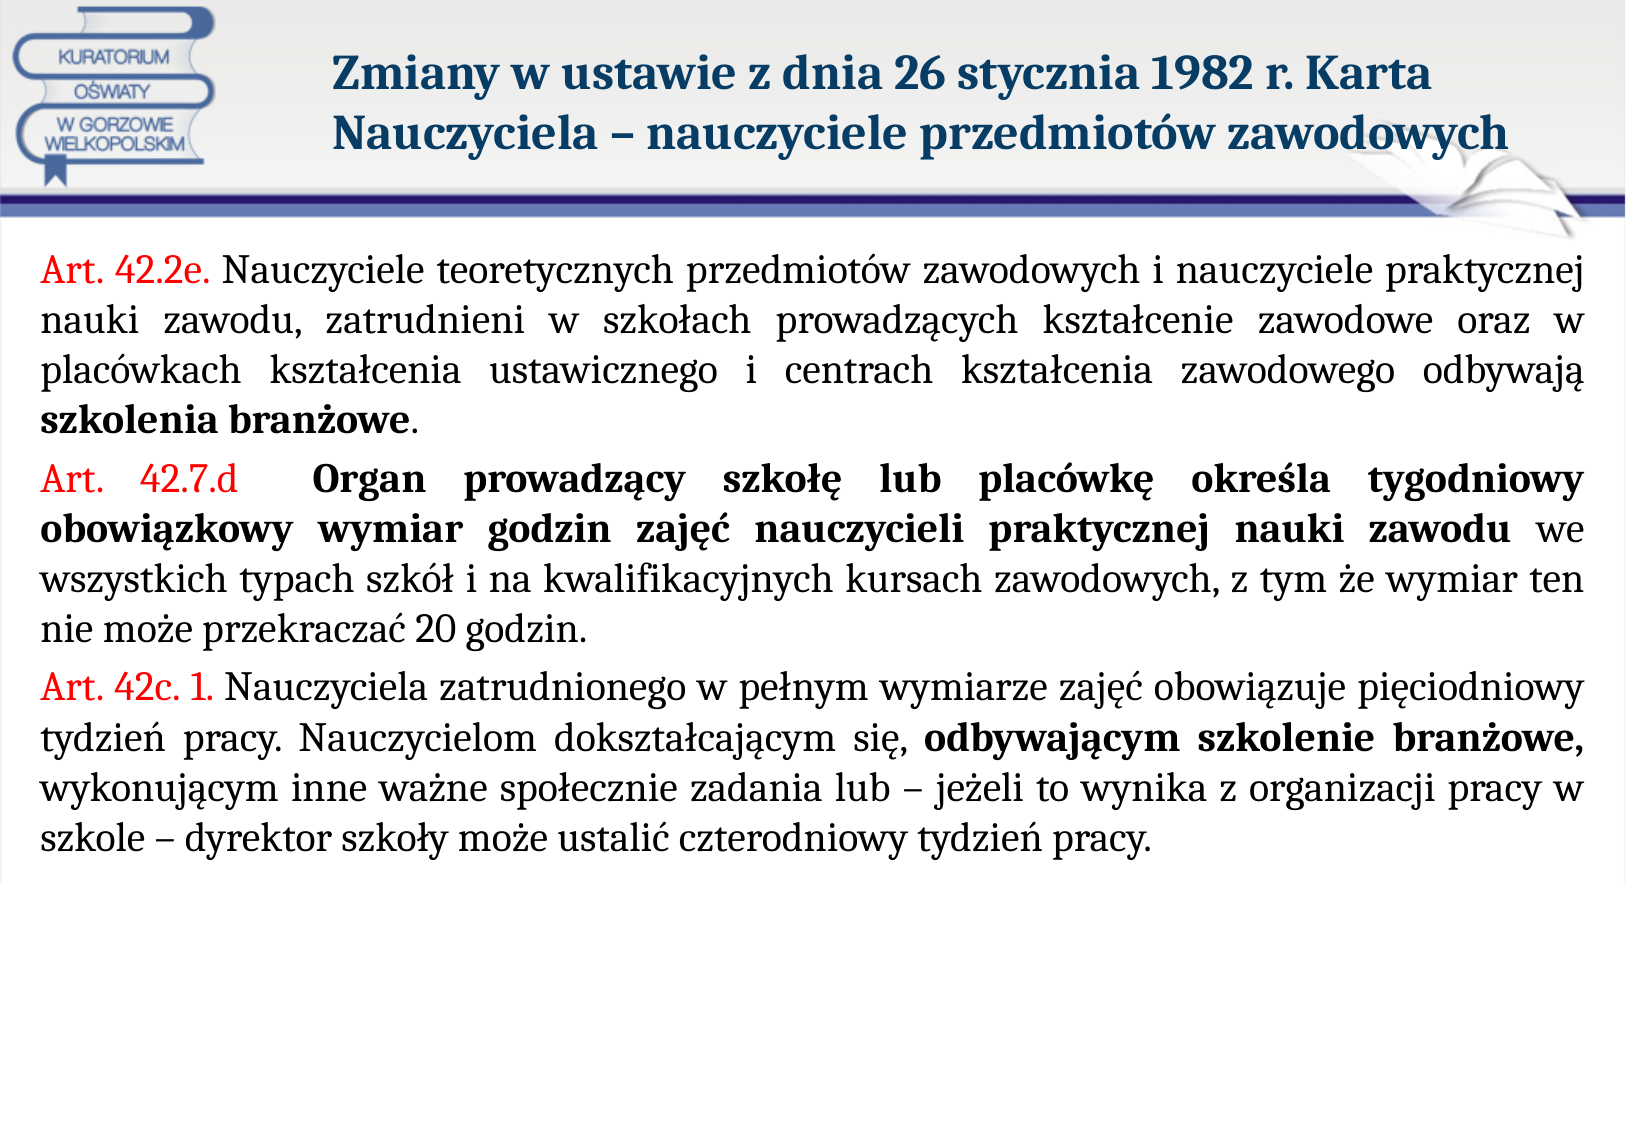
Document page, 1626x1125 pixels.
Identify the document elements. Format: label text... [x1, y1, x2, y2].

title Zmiany w ustawie z dnia 26 stycznia 1982 r. Karta Nauczyciela – nauczyciele przedmiotów zawodowych [317, 23, 1600, 176]
picture [0, 0, 1626, 1125]
list Art. 42.2e. Nauczyciele teoretycznych przedmiotów zawodowych i nauczyciele praktycznej nauki zawodu, zatrudnieni w szkołach prowadzących kształcenie zawodowe oraz w placówkach kształcenia ustawicznego i centrach kształcenia zawodowego odbywają szkolenia branżowe. Art. 42.7.d Organ prowadzący szkołę lub placówkę określa tygodniowy obowiązkowy wymiar godzin zajęć nauczycieli praktycznej nauki zawodu we wszystkich typach szkół i na kwalifikacyjnych kursach zawodowych, z tym że wymiar ten nie może przekraczać 20 godzin. Art. 42c. 1. Nauczyciela zatrudnionego w pełnym wymiarze zajęć obowiązuje pięciodniowy tydzień pracy. Nauczycielom dokształcającym się, odbywającym szkolenie branżowe, wykonującym inne ważne społecznie zadania lub – jeżeli to wynika z organizacji pracy w szkole – dyrektor szkoły może ustalić czterodniowy tydzień pracy. [25, 234, 1600, 1071]
